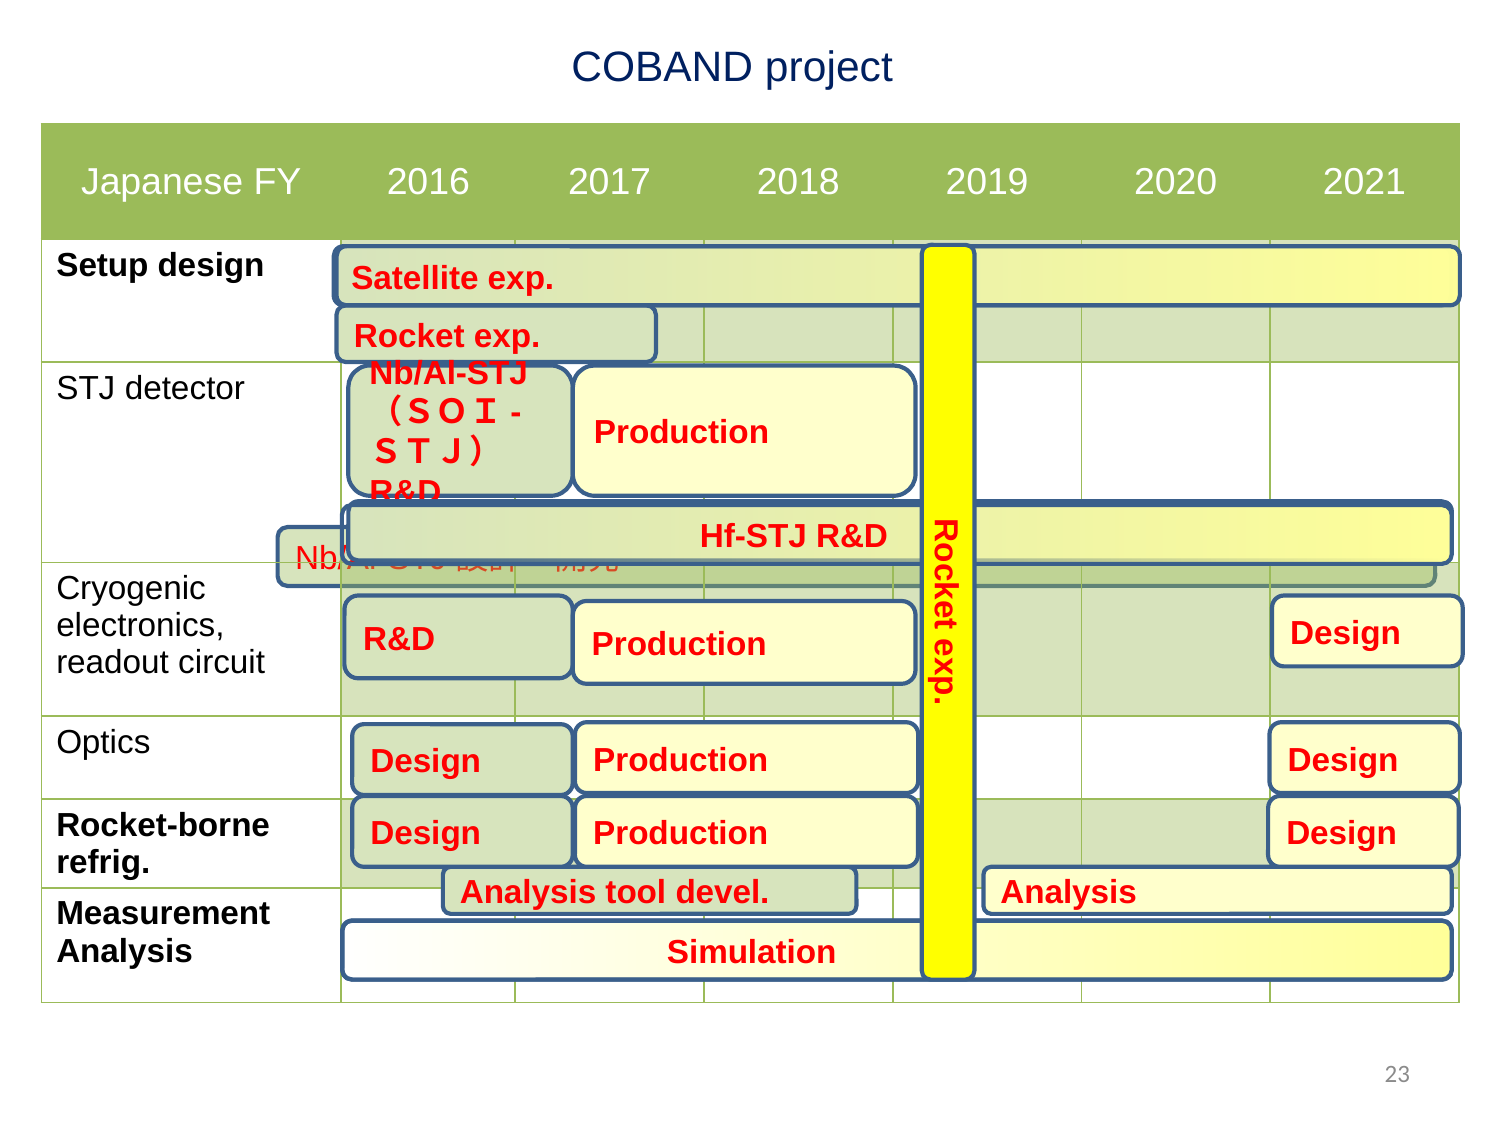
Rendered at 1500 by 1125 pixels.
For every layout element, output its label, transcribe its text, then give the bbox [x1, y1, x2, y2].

table_header Japanese FY [42, 125, 340, 238]
table_cell [977, 308, 1081, 361]
text_box Design [350, 793, 574, 869]
table_cell [342, 889, 514, 922]
text_box Nb/Al-STJ （ＳＯＩ-ＳＴＪ） R&D [346, 363, 573, 498]
table_cell [516, 486, 703, 499]
table_cell [342, 978, 514, 1002]
text_box Rocket exp. [919, 242, 977, 982]
text_box Hf-STJ R&D [339, 502, 919, 567]
text_box Satellite exp. [972, 244, 1462, 308]
table_cell Measurement Analysis [42, 889, 340, 1002]
table_cell [1082, 566, 1269, 715]
table_header 2020 [1082, 125, 1269, 238]
text_box [977, 499, 1454, 511]
text_box Production [572, 720, 919, 794]
table_cell [342, 563, 514, 604]
table_cell [1082, 240, 1269, 244]
table_cell Cryogenic electronics, readout circuit [42, 563, 340, 715]
table_cell [1082, 363, 1269, 499]
text_box Satellite exp. [331, 244, 924, 308]
table_cell [562, 365, 583, 376]
table_cell [1082, 308, 1269, 361]
table_cell [894, 308, 919, 361]
table_cell [705, 240, 892, 244]
table_cell [977, 363, 1081, 499]
text_box Simulation [340, 918, 927, 982]
text_box R&D [342, 593, 574, 681]
text_box Production [572, 793, 919, 869]
table_cell [1271, 563, 1458, 600]
text_box Production [570, 598, 918, 686]
table_cell [894, 240, 1081, 244]
table_header 2018 [705, 125, 892, 238]
table_cell [516, 676, 703, 715]
table_cell [1082, 717, 1269, 798]
table_cell [977, 889, 1081, 918]
text_box Design [1267, 720, 1462, 795]
table_cell [705, 982, 892, 1002]
table_cell [342, 364, 514, 507]
table_cell [1271, 662, 1458, 715]
table_cell [1082, 800, 1268, 864]
table_cell [1452, 865, 1458, 887]
table_header 2021 [1271, 125, 1458, 238]
table_cell [894, 863, 919, 887]
table_cell [516, 982, 703, 1002]
text_box Analysis tool devel. [440, 864, 859, 916]
table_cell [894, 982, 1081, 1002]
table_cell [655, 308, 703, 361]
table_cell Optics [42, 717, 340, 798]
text_box [349, 499, 919, 503]
table_cell Rocket-borne refrig. [42, 800, 340, 887]
table_cell [894, 566, 919, 715]
table_cell [977, 800, 1081, 887]
table_cell [342, 800, 441, 887]
table_cell Setup design [42, 240, 340, 361]
text_box Design [1265, 793, 1461, 869]
text_box Production [570, 363, 918, 498]
text_box Design [350, 722, 574, 795]
table_cell [894, 363, 919, 499]
slide_number 23 [1074, 1042, 1425, 1103]
table_cell [894, 889, 919, 918]
table_cell [516, 717, 703, 728]
table_cell [858, 869, 892, 887]
table_cell [516, 240, 703, 244]
text_box Rocket exp. [334, 307, 659, 365]
text_box Simulation [969, 918, 1454, 982]
table_header 2019 [894, 125, 1081, 238]
table_cell [1271, 363, 1458, 562]
table_cell [569, 789, 581, 798]
table_cell [1271, 240, 1458, 246]
table_cell [894, 717, 919, 726]
table_cell [912, 789, 919, 798]
table_cell [705, 566, 892, 598]
text_box Analysis [981, 864, 1454, 916]
table_cell [342, 670, 514, 715]
table_cell [516, 566, 703, 604]
table_header 2016 [342, 125, 514, 238]
table_cell [705, 308, 892, 361]
table_cell [342, 240, 514, 244]
table_cell [1271, 717, 1458, 723]
text_box Design [1269, 593, 1465, 669]
table_header 2017 [516, 125, 703, 238]
table_cell [342, 717, 514, 798]
table_cell [705, 686, 892, 715]
table_cell [977, 566, 1081, 715]
table_cell [1271, 306, 1458, 361]
table_cell [1271, 889, 1458, 1002]
table_cell [977, 717, 1081, 798]
table_cell [705, 889, 892, 918]
table_cell [1082, 982, 1269, 1002]
title COBAND project [100, 30, 1364, 98]
text_box Hf-STJ R&D [977, 502, 1454, 566]
table_cell STJ detector [42, 363, 340, 562]
